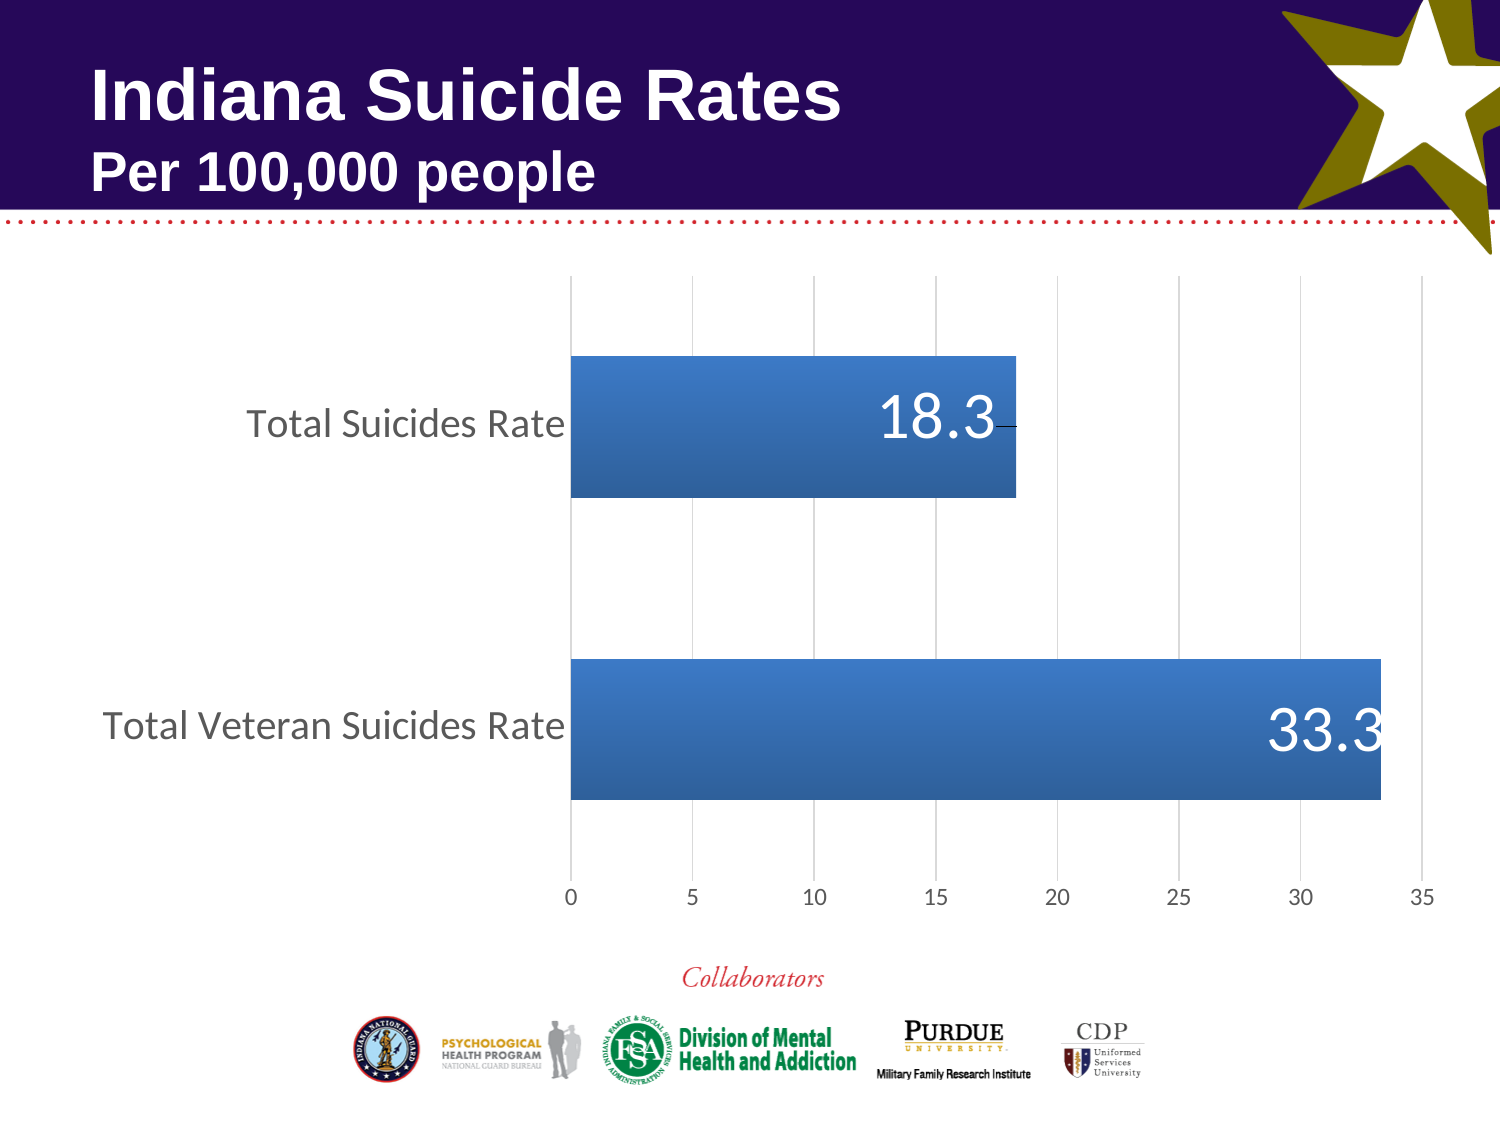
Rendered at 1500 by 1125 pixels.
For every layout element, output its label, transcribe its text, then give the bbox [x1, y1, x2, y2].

chart [74, 262, 1463, 926]
title Indiana Suicide Rates Per 100,000 people [75, 37, 1313, 213]
picture [0, 0, 1500, 1125]
